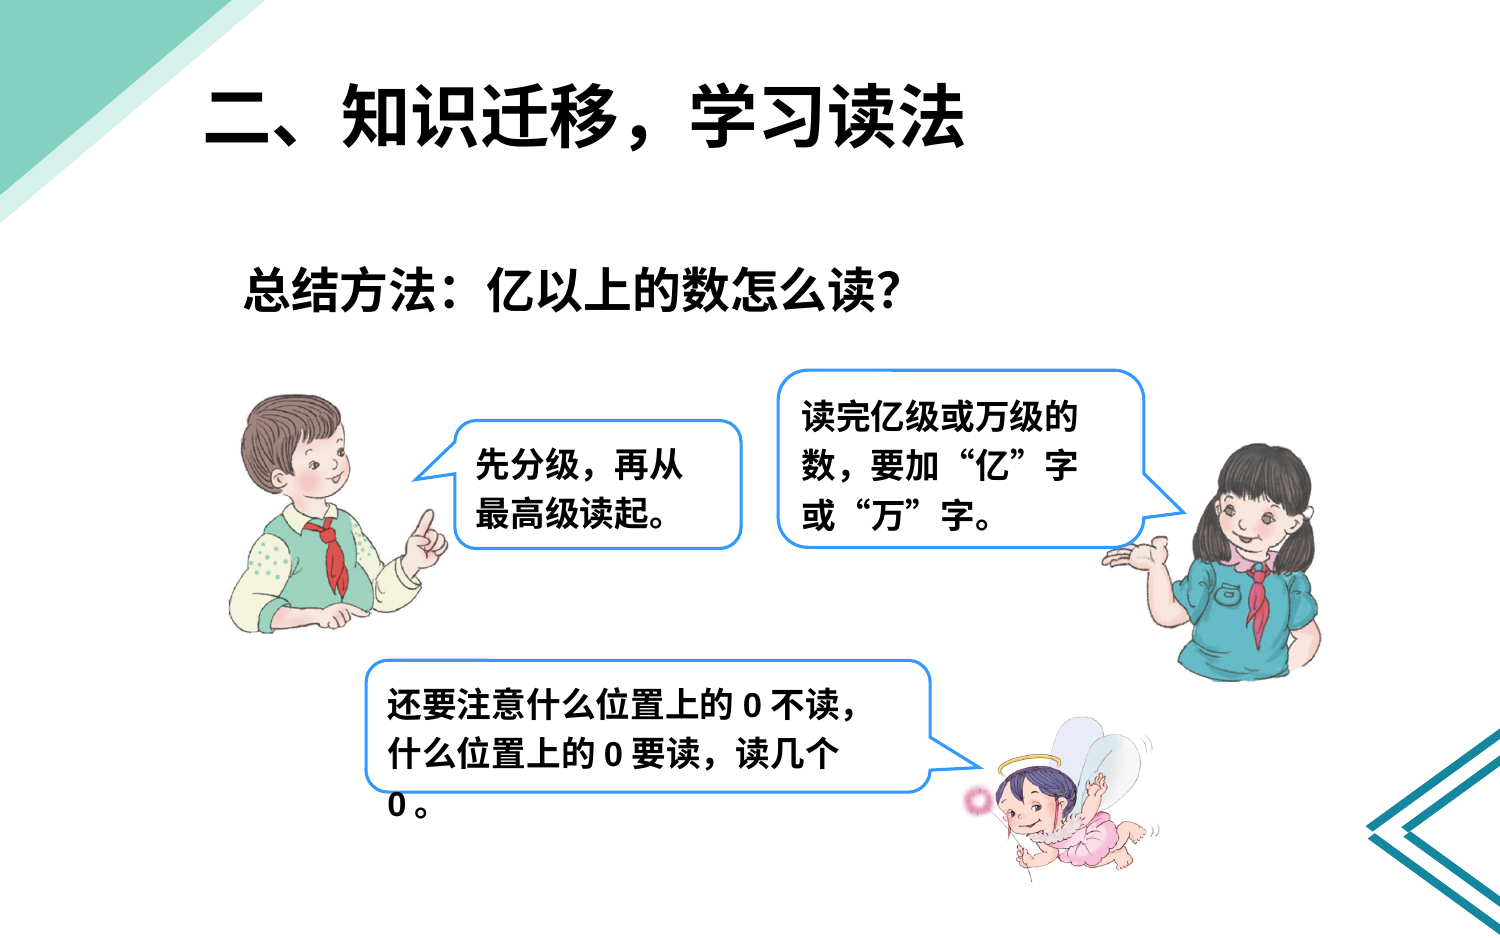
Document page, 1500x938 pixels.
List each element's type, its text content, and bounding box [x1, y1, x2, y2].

text_box 二、知识迁移，学习读法 [187, 56, 1095, 174]
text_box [778, 370, 1322, 686]
text_box 总结方法：亿以上的数怎么读？ [227, 252, 1271, 326]
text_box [218, 391, 742, 638]
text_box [366, 660, 1165, 887]
